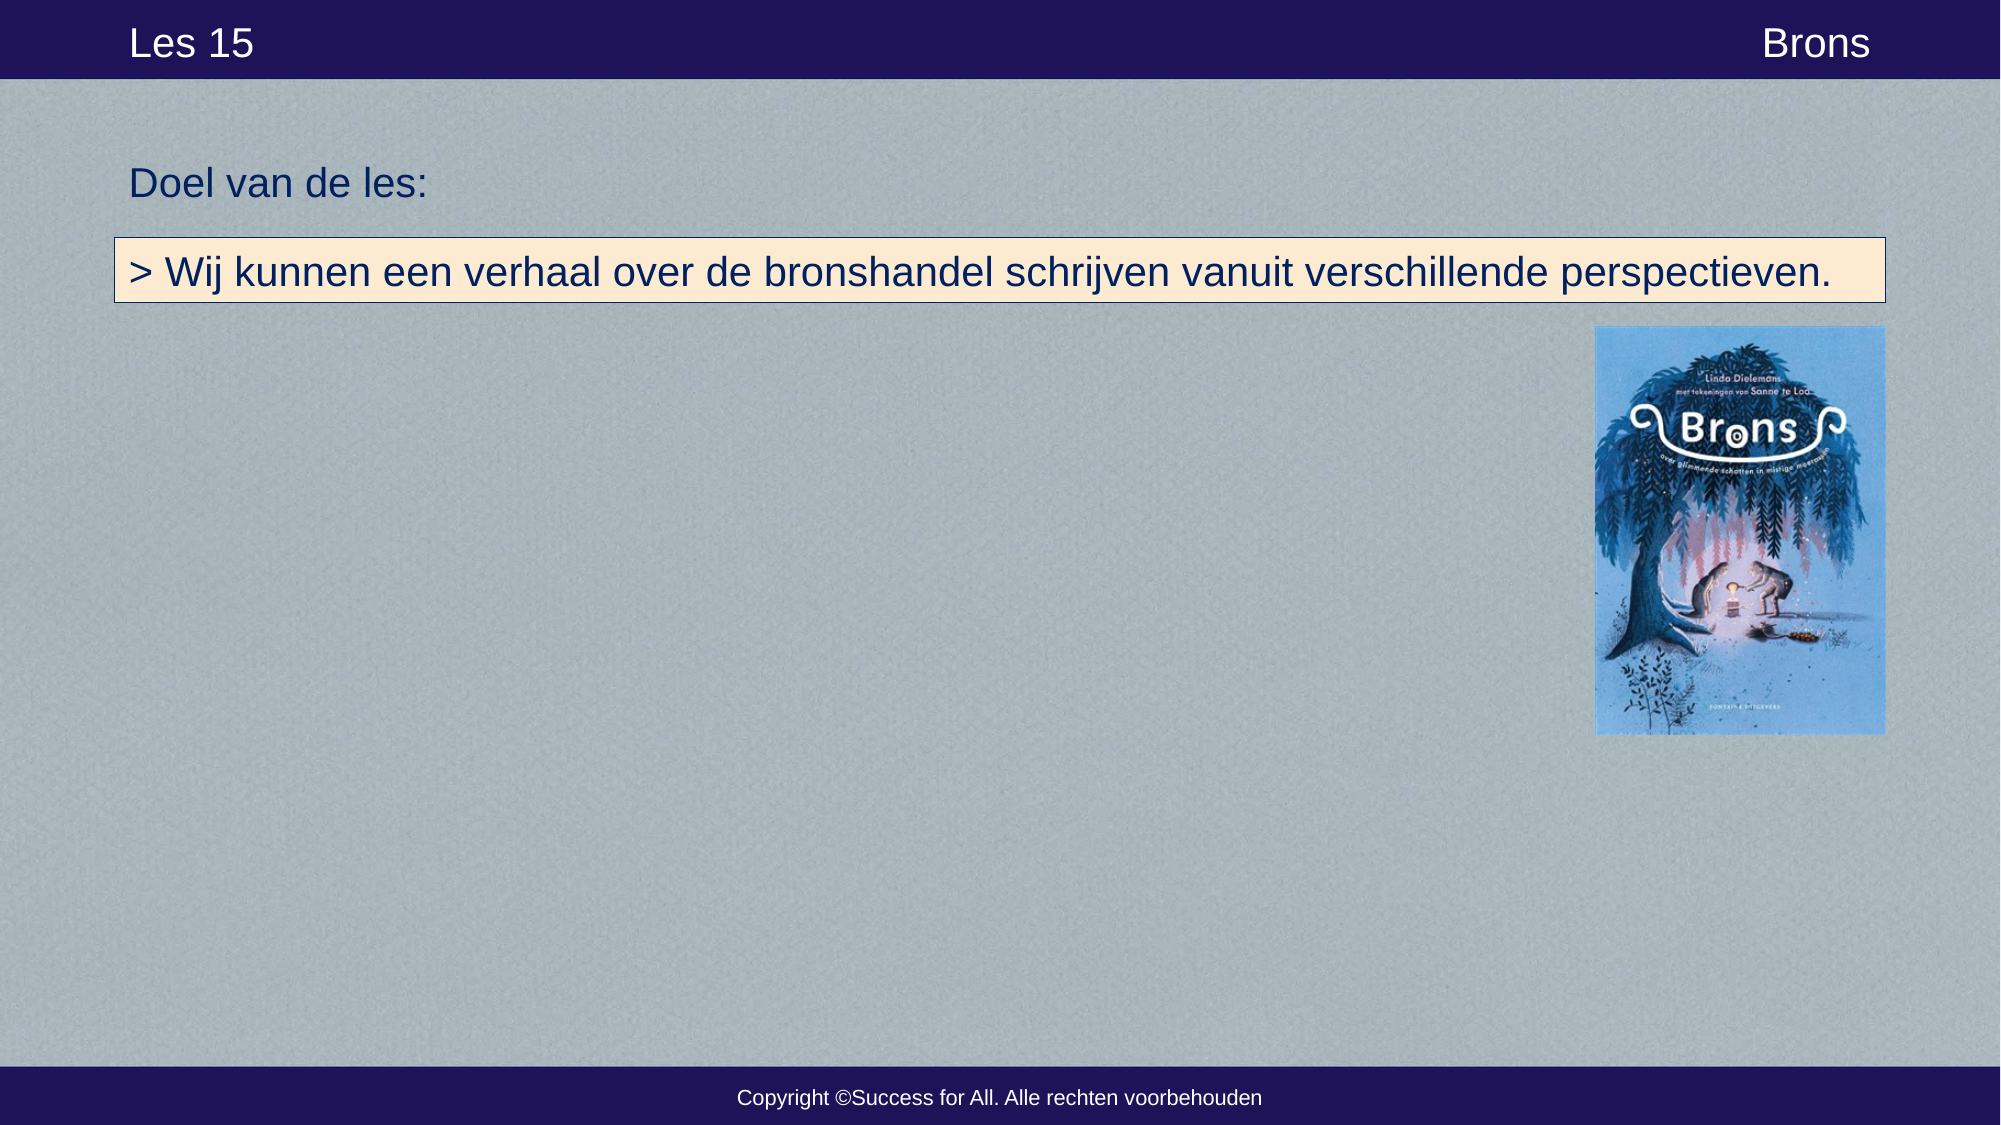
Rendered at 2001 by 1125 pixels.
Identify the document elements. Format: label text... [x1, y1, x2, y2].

text_box Brons [999, 8, 1886, 73]
picture [0, 0, 2001, 1125]
text_box Les 15 [114, 8, 354, 73]
text_box > Wij kunnen een verhaal over de bronshandel schrijven vanuit verschillende perspectieven. [114, 237, 1886, 303]
text_box Doel van de les: [113, 148, 1635, 214]
text_box Copyright ©Success for All. Alle rechten voorbehouden [0, 1076, 2000, 1125]
